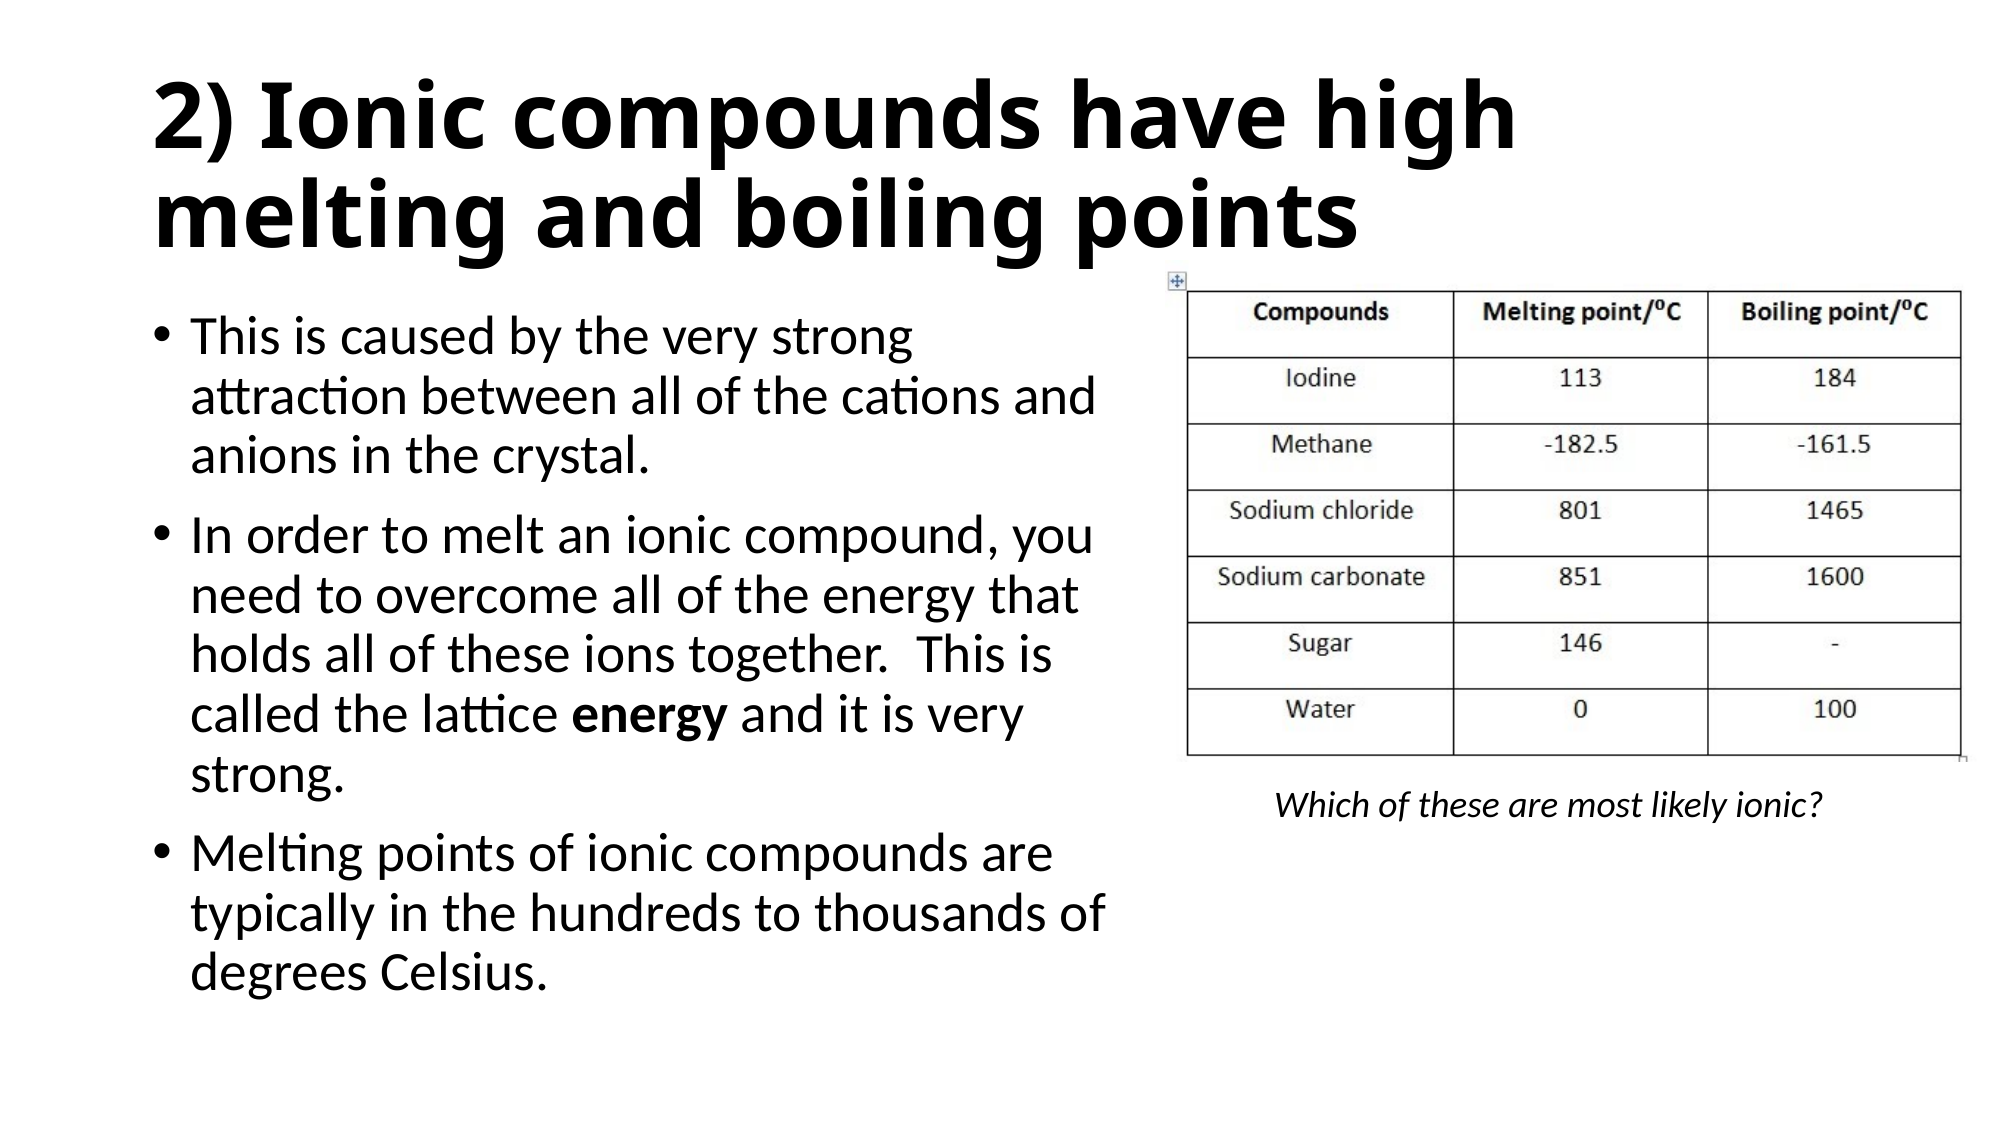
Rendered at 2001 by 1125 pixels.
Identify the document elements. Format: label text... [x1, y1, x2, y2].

text_box Which of these are most likely ionic? [1259, 772, 2000, 833]
picture [1165, 260, 2000, 762]
list This is caused by the very strong attraction between all of the cations and anions in the crystal. In order to melt an ionic compound, you need to overcome all of the energy that holds all of these ions together. This is called the lattice energy and it is very strong. Melting points of ionic compounds are typically in the hundreds to thousands of degrees Celsius. [137, 299, 1147, 1014]
title 2) Ionic compounds have high melting and boiling points [137, 59, 1863, 278]
